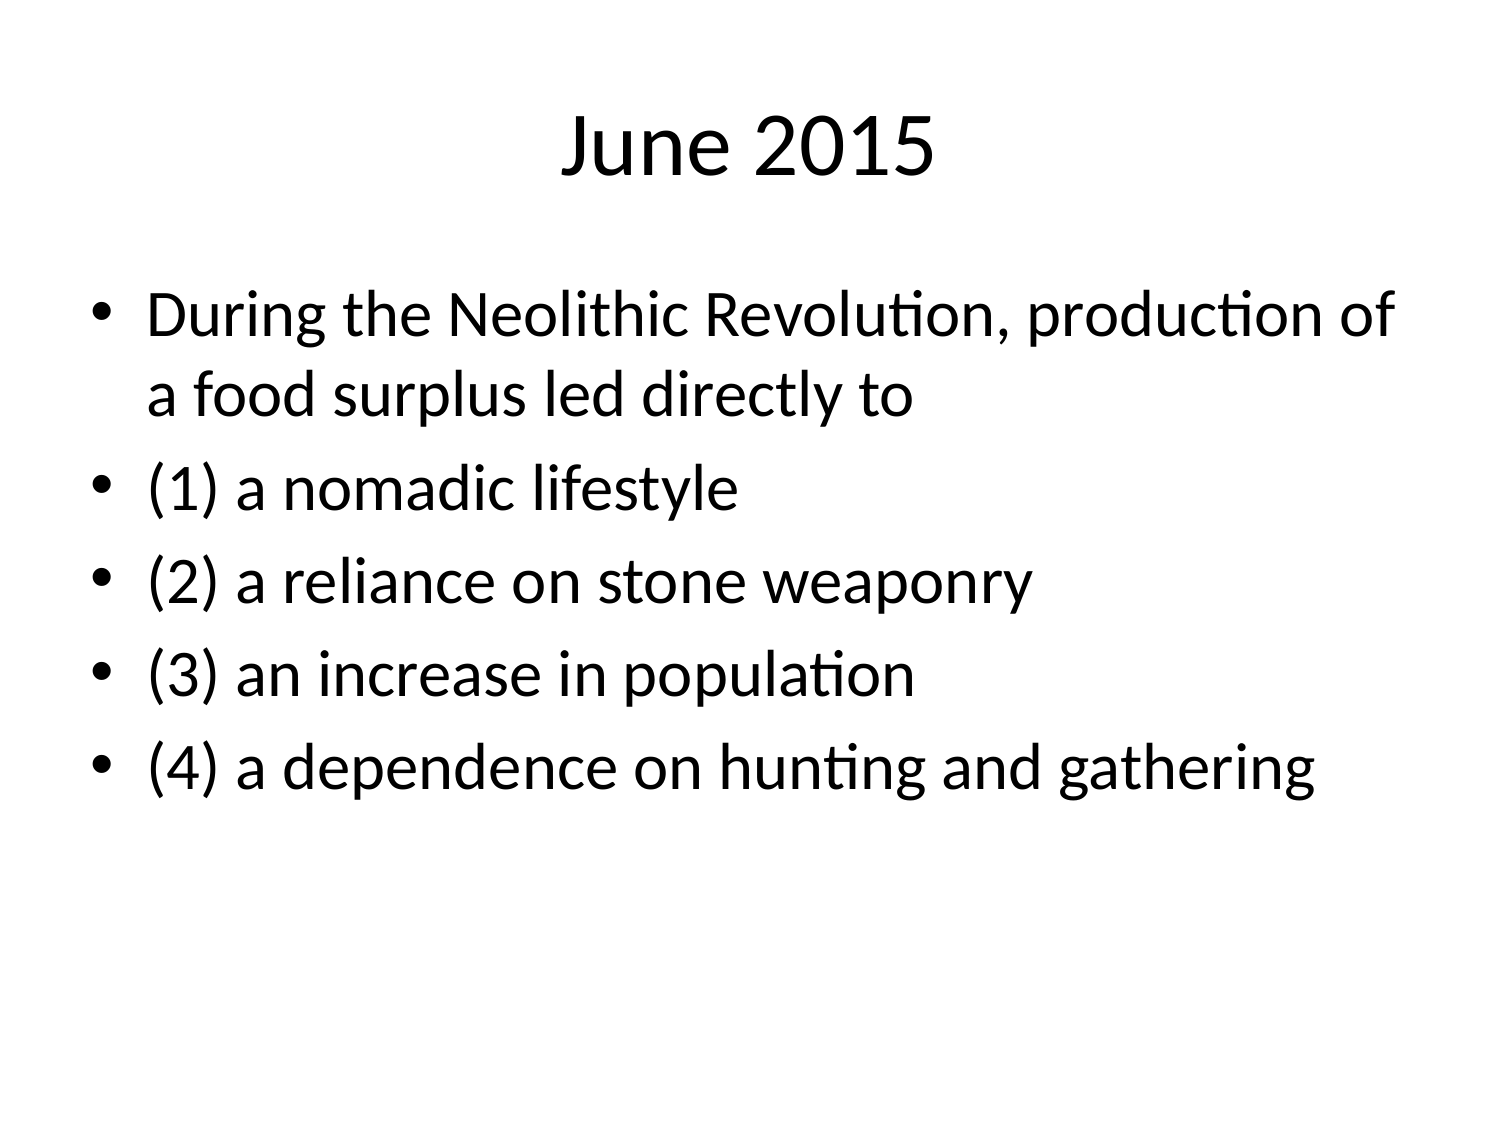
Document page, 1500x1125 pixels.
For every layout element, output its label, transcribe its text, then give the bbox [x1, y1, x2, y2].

title June 2015 [75, 45, 1425, 233]
list During the Neolithic Revolution, production of a food surplus led directly to (1) a nomadic lifestyle (2) a reliance on stone weaponry (3) an increase in population (4) a dependence on hunting and gathering [75, 262, 1425, 1005]
